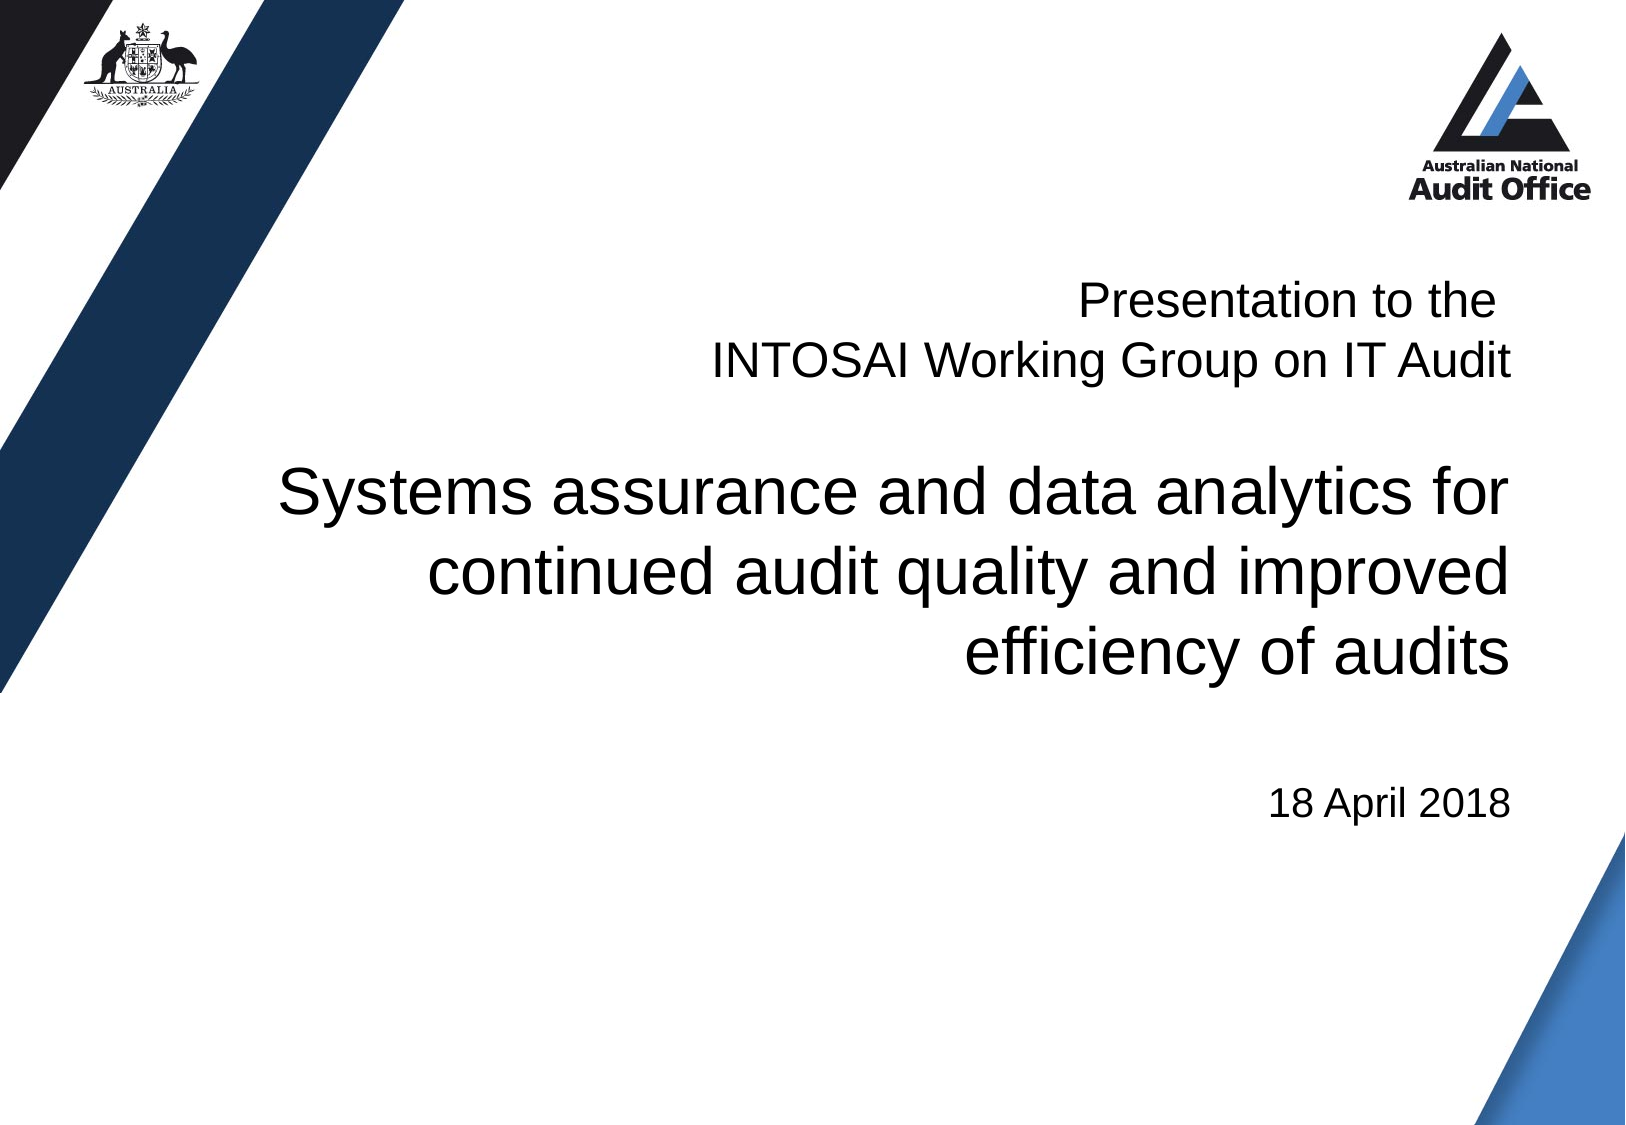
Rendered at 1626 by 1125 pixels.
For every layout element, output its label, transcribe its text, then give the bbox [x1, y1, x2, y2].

picture [1460, 824, 1625, 1125]
picture [1389, 0, 1625, 218]
title Presentation to the INTOSAI Working Group on IT Audit Systems assurance and data analytics for continued audit quality and improved efficiency of audits 18 April 2018 [139, 219, 1527, 1059]
picture [0, 0, 411, 693]
